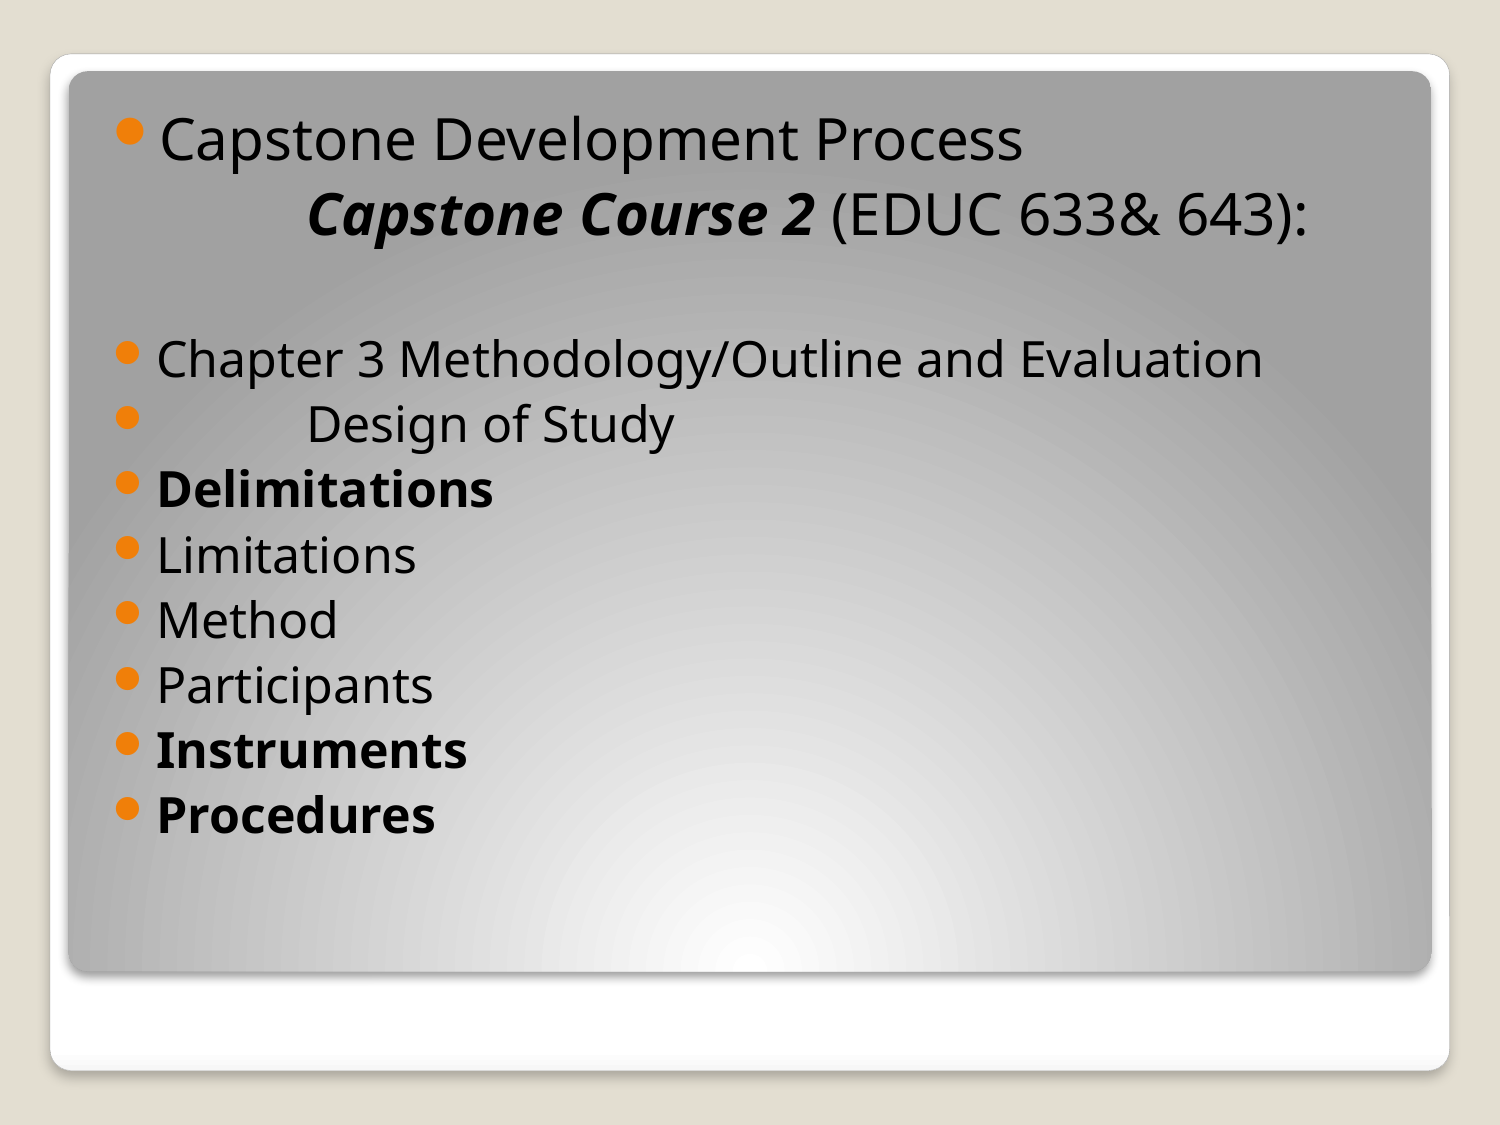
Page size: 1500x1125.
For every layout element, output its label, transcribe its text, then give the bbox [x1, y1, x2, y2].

list Capstone Development Process Capstone Course 2 (EDUC 633& 643): Chapter 3 Methodology/Outline and Evaluation Design of Study Delimitations Limitations Method Participants Instruments Procedures [82, 86, 1426, 951]
